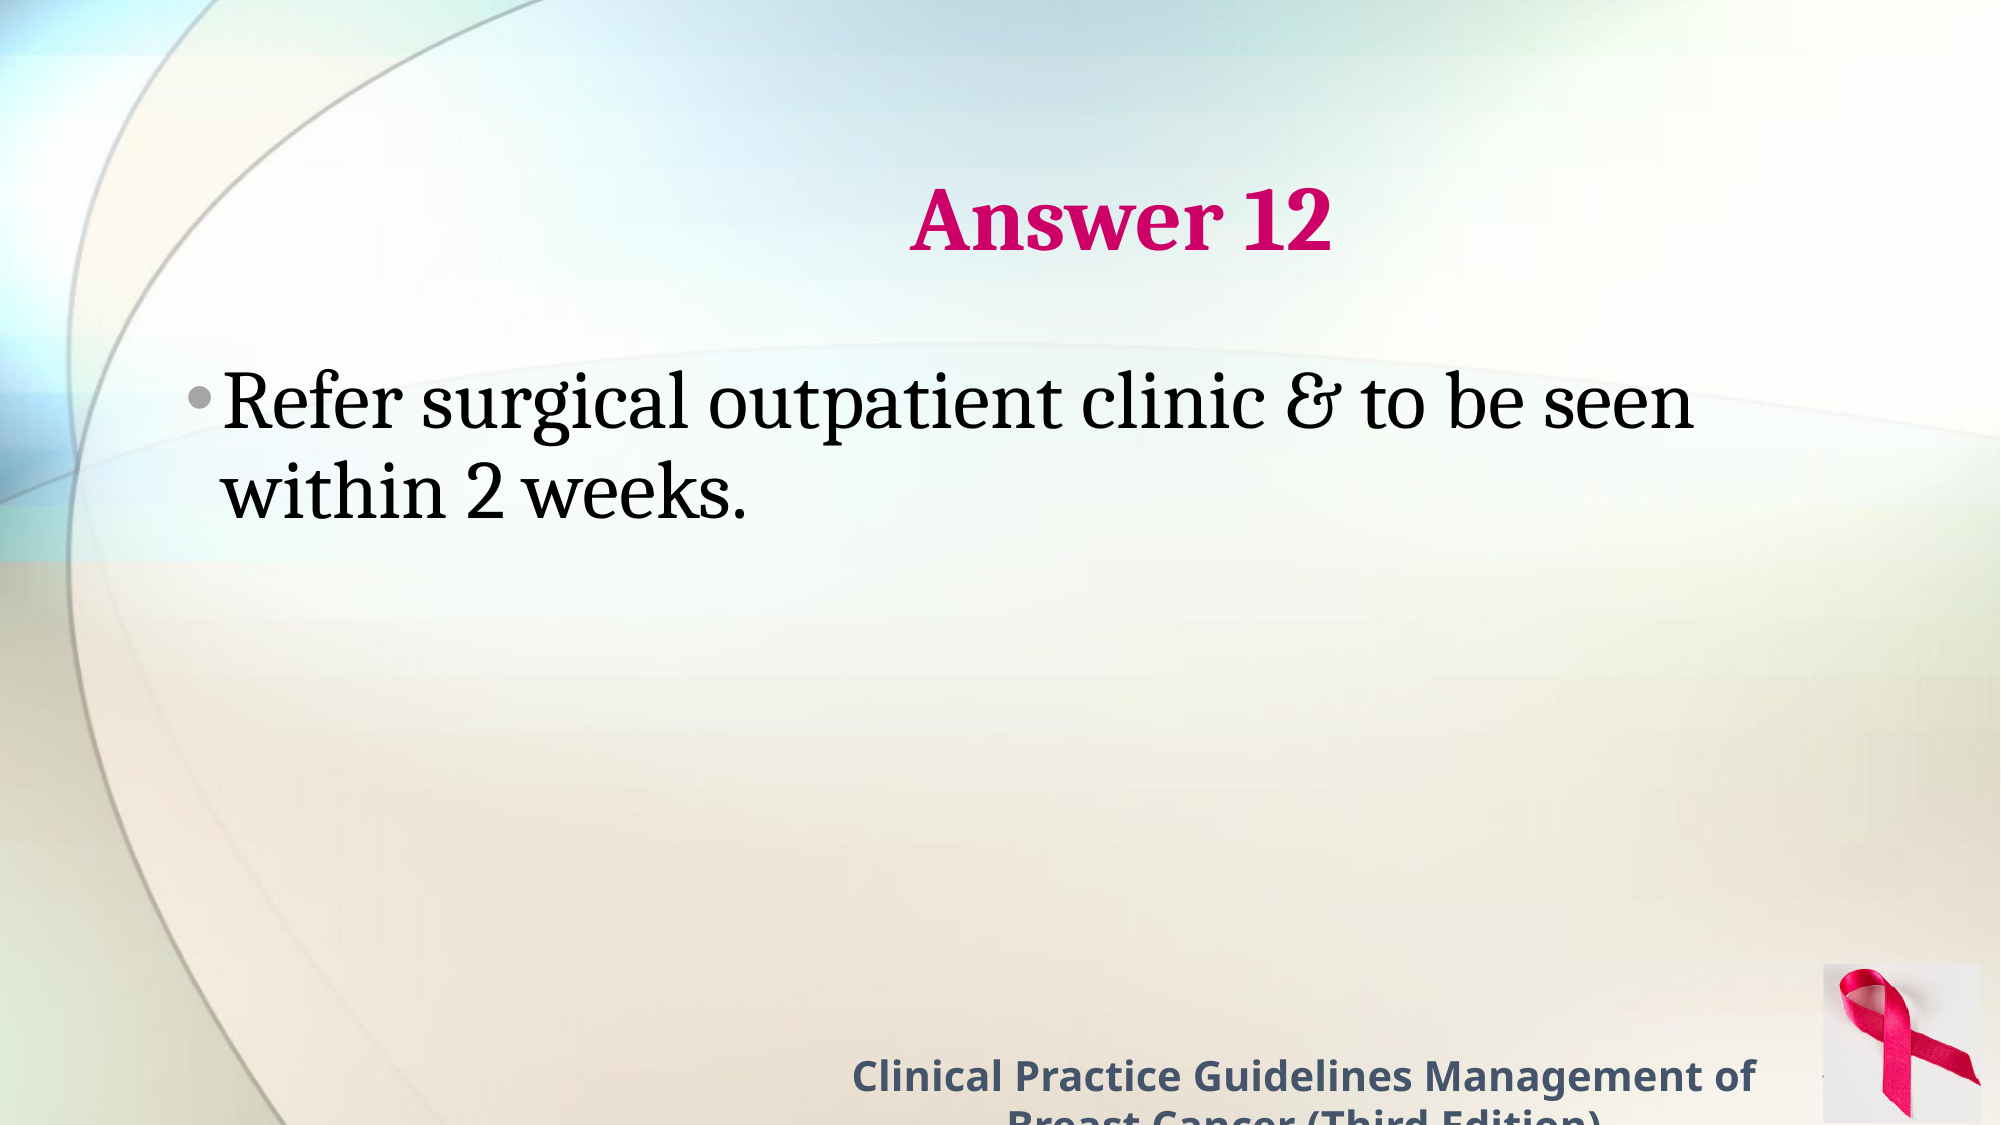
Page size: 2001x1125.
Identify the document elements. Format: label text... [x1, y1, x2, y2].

text_box Clinical Practice Guidelines Management of Breast Cancer (Third Edition) [788, 1042, 1820, 1125]
list Refer surgical outpatient clinic & to be seen within 2 weeks. [170, 349, 1863, 1020]
title Answer 12 [381, 105, 1863, 323]
picture [0, 0, 2001, 1125]
